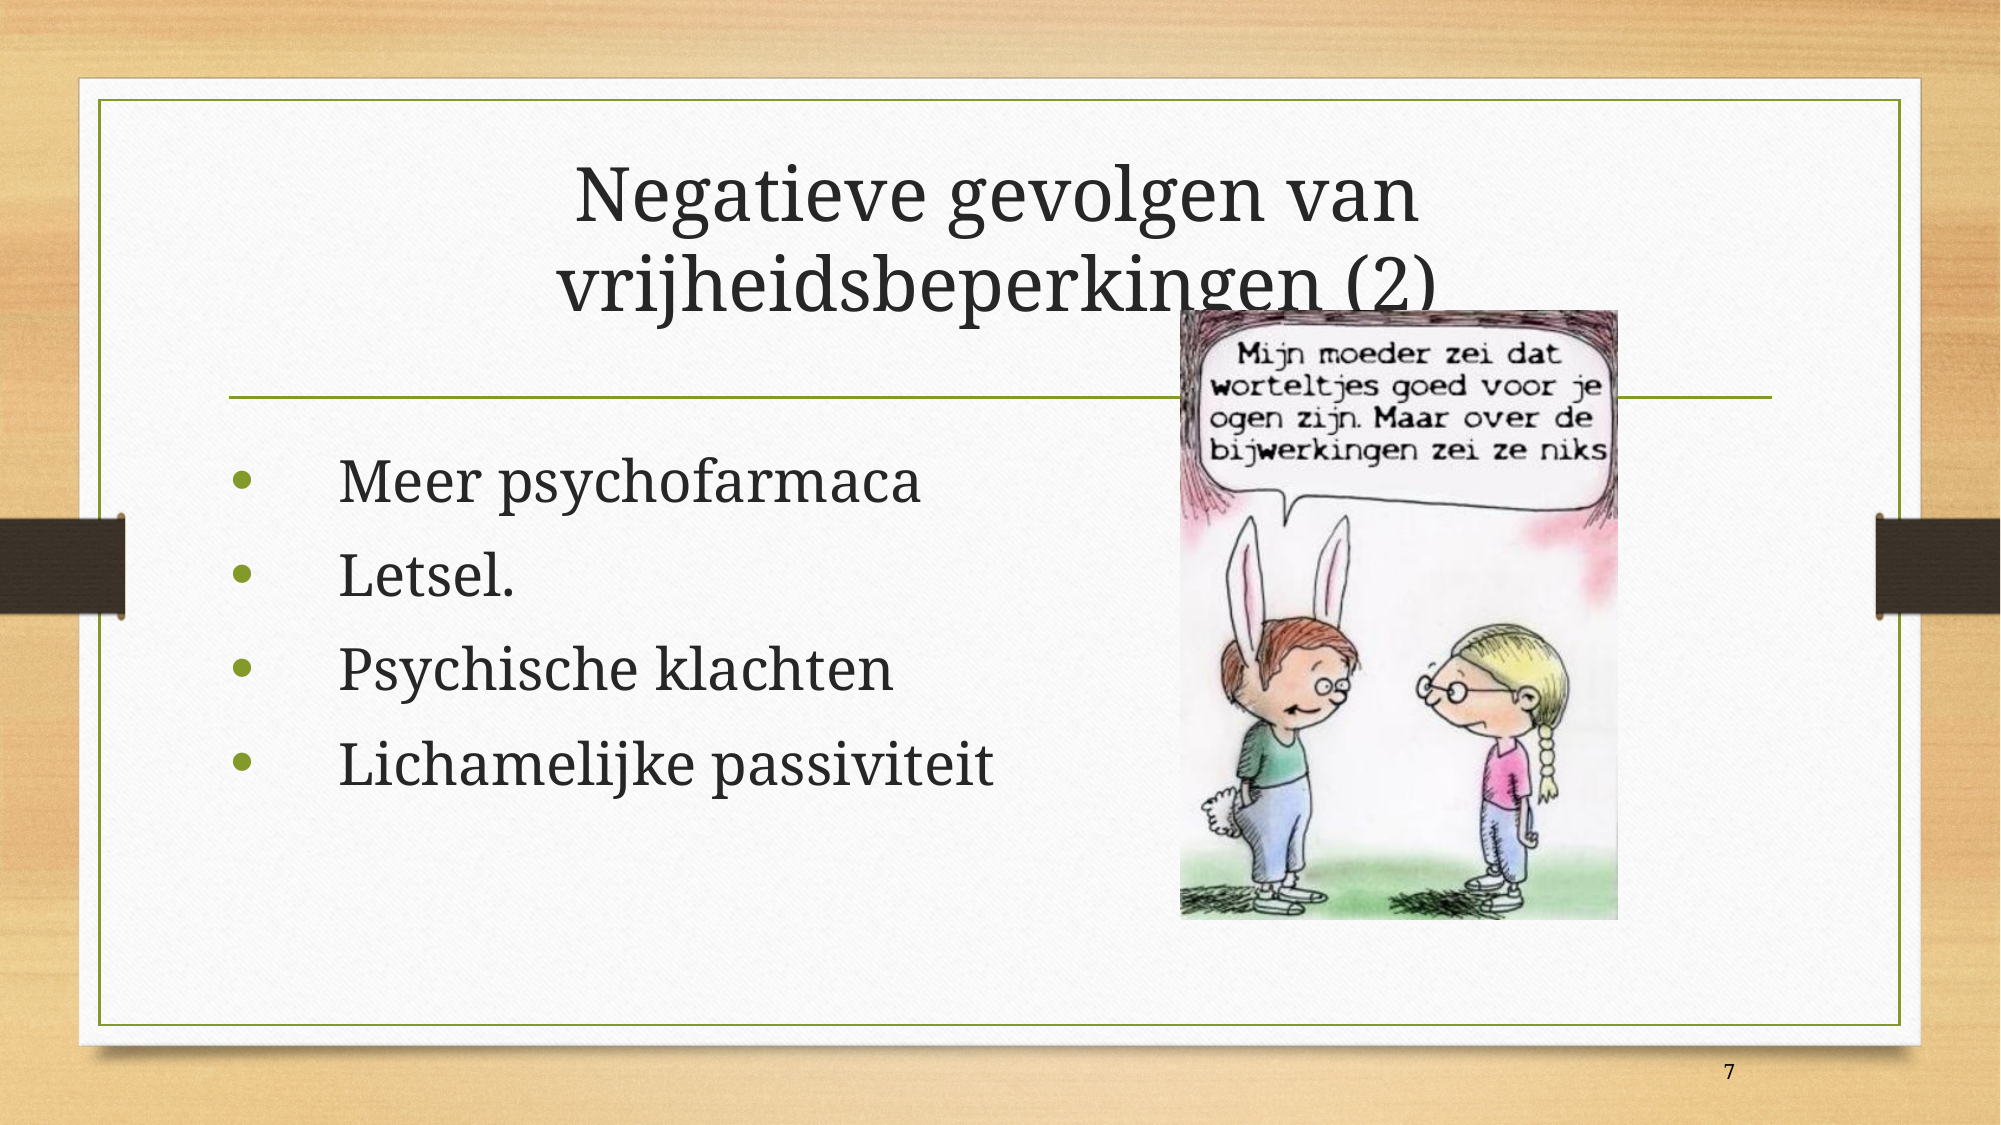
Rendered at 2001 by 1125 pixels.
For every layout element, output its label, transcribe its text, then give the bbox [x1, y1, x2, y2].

picture [0, 0, 2001, 1125]
slide_number 7 [1400, 1042, 1750, 1103]
list Meer psychofarmaca Letsel. Psychische klachten Lichamelijke passiviteit [215, 248, 1331, 916]
title Negatieve gevolgen van vrijheidsbeperkingen (2) [273, 167, 1723, 306]
